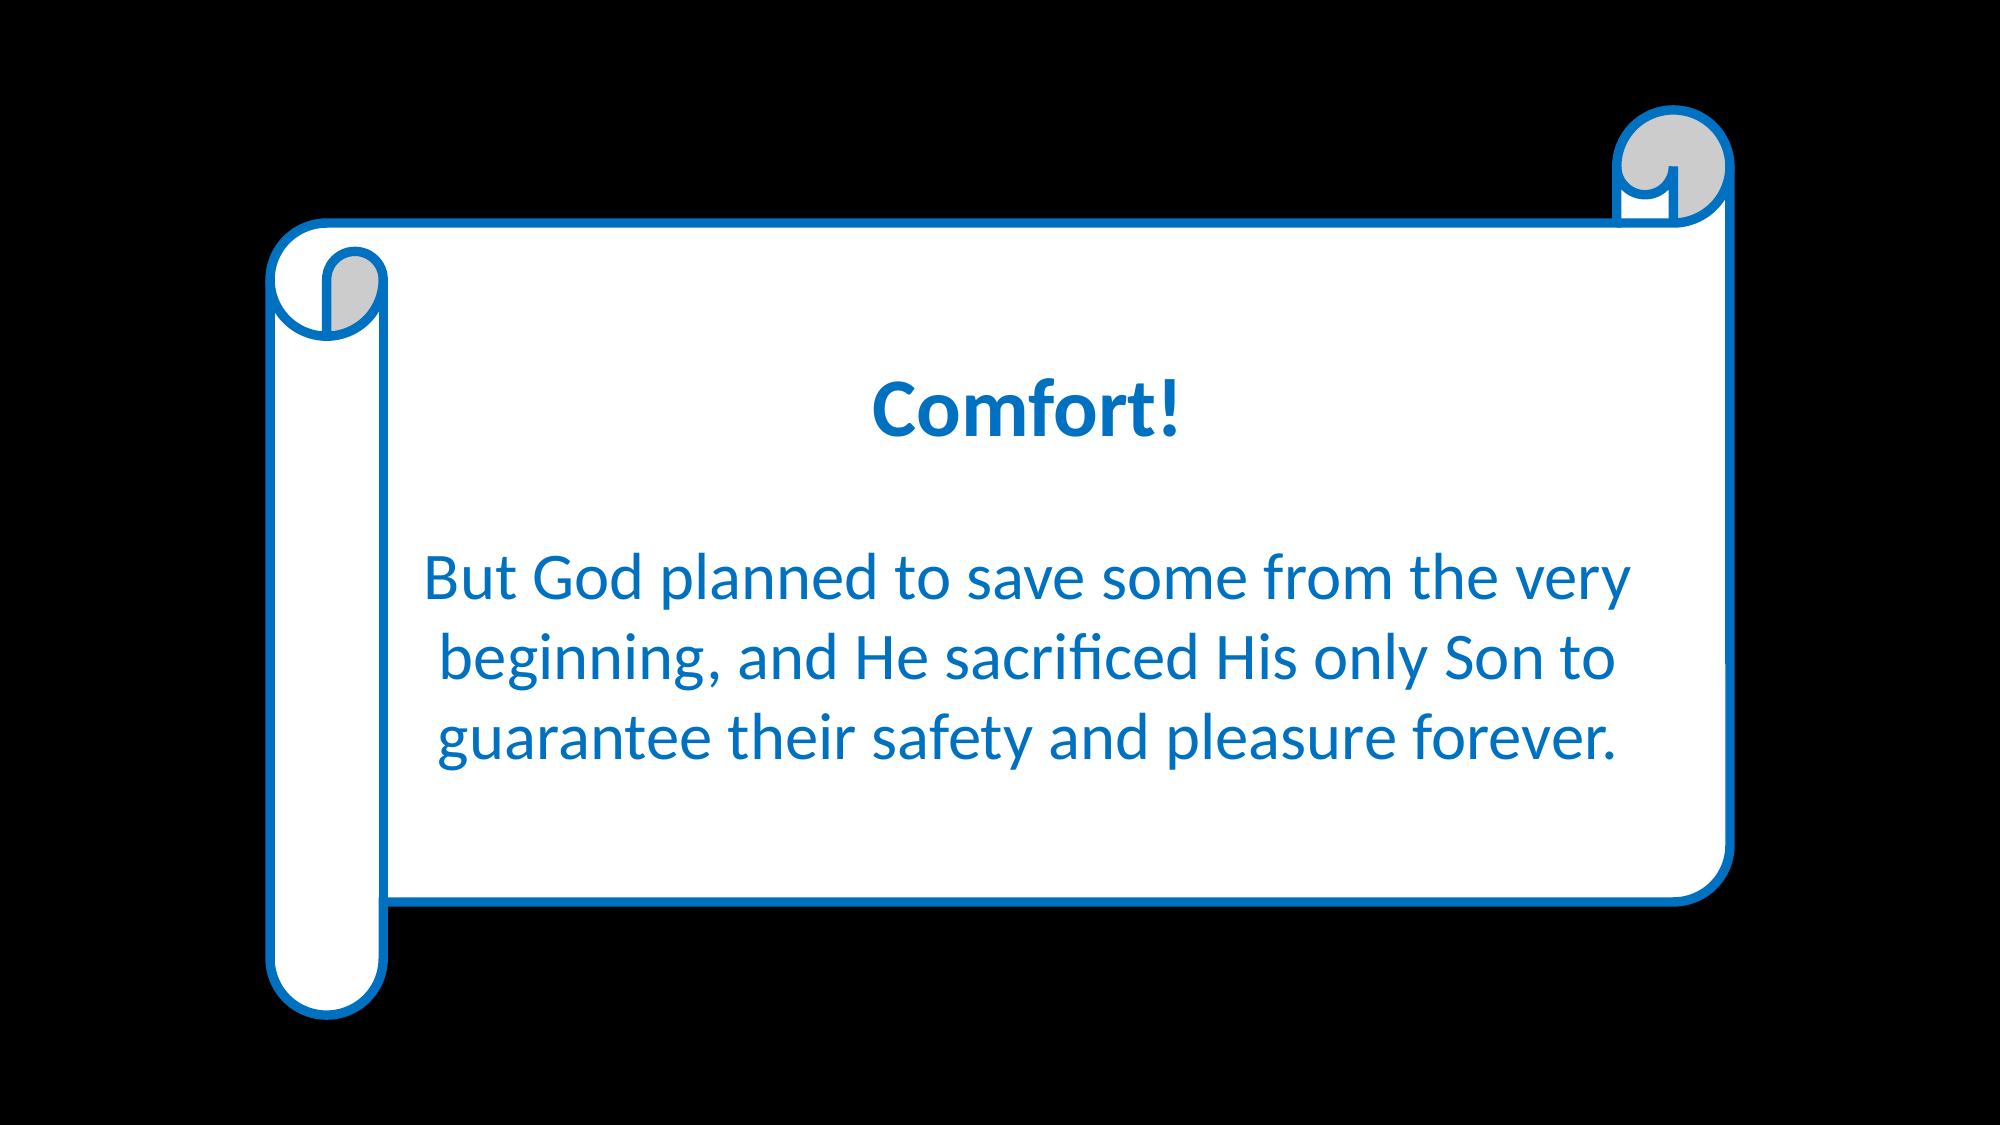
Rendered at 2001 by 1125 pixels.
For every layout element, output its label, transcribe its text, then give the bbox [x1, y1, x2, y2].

text_box Comfort! But God planned to save some from the very beginning, and He sacrificed His only Son to guarantee their safety and pleasure forever. [269, 108, 1731, 1017]
